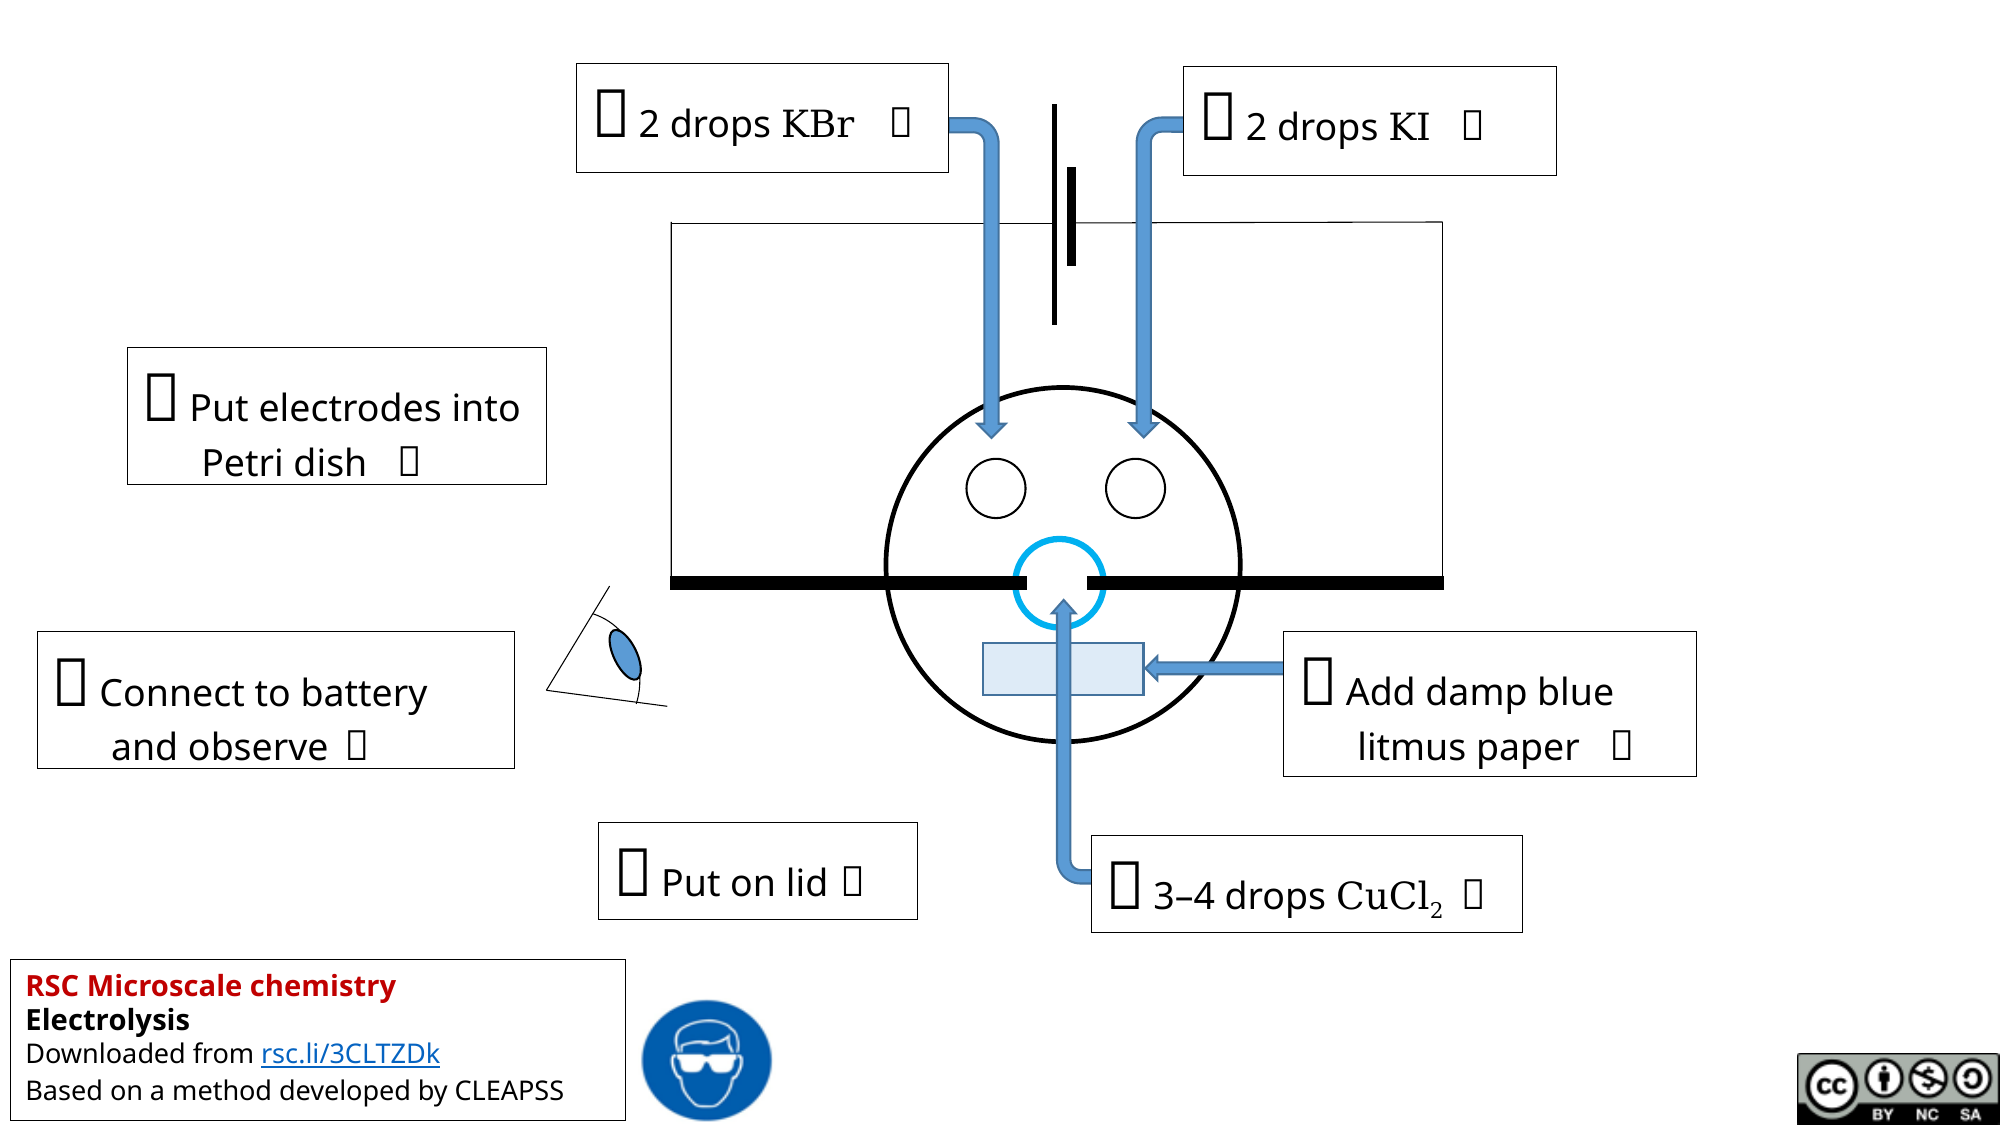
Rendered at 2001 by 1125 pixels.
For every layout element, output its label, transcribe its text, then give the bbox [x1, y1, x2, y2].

text_box [1127, 223, 1161, 439]
text_box [886, 590, 1055, 743]
picture [1797, 1053, 2000, 1125]
text_box [1143, 653, 1283, 683]
text_box [1072, 642, 1145, 696]
text_box [1072, 590, 1240, 666]
text_box  2 drops KBr  [576, 63, 949, 173]
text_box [501, 608, 648, 755]
text_box  Add damp blue litmus paper  [1283, 631, 1697, 777]
text_box  Put electrodes into Petri dish  [127, 347, 547, 485]
text_box [982, 642, 1055, 696]
text_box [1014, 537, 1105, 629]
text_box [884, 386, 1242, 576]
text_box  3–4 drops CuCl2  [1091, 835, 1523, 933]
text_box [1135, 116, 1183, 221]
picture [638, 997, 776, 1125]
text_box  Connect to battery and observe  [37, 631, 515, 769]
text_box [1049, 598, 1091, 885]
text_box RSC Microscale chemistry Electrolysis Downloaded from rsc.li/3CLTZDk Based on a method developed by CLEAPSS [10, 959, 626, 1121]
text_box  2 drops KI  [1183, 66, 1557, 176]
text_box [670, 576, 1027, 590]
text_box [1087, 576, 1444, 590]
text_box [1072, 671, 1203, 743]
text_box [1105, 457, 1167, 520]
text_box [974, 224, 1009, 440]
text_box [949, 117, 1000, 223]
text_box [965, 457, 1027, 520]
text_box  Put on lid  [598, 822, 918, 920]
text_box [1054, 104, 1072, 326]
